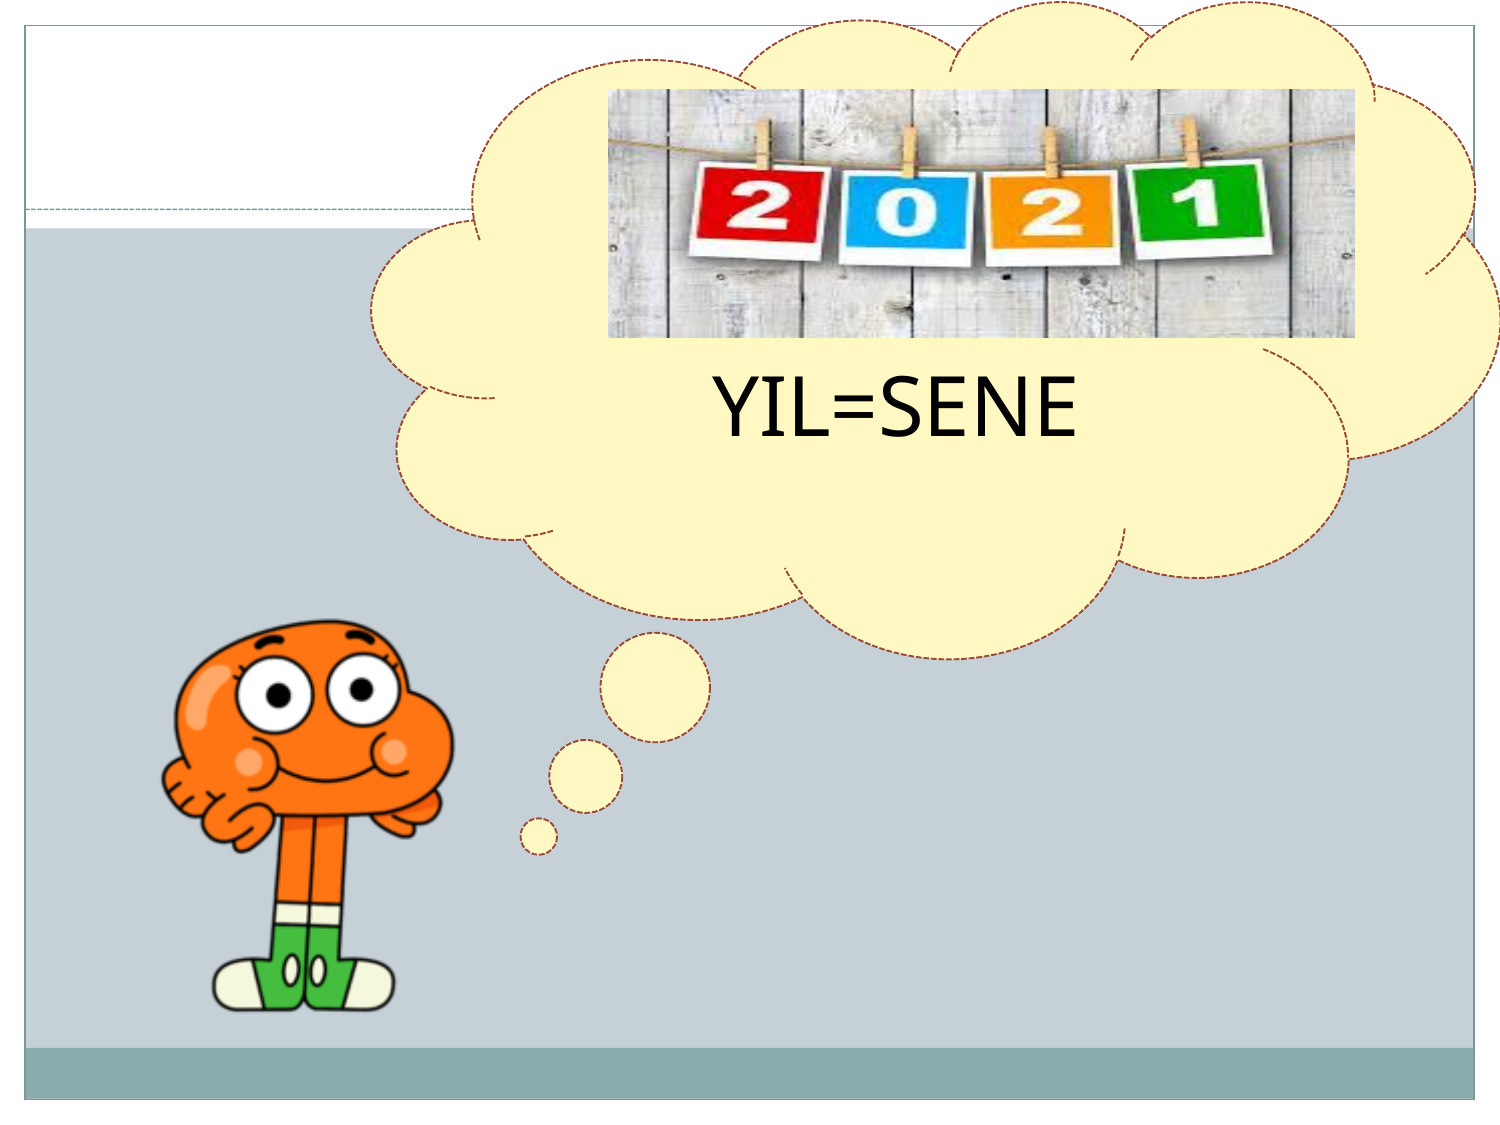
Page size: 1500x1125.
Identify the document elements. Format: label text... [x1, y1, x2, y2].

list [111, 609, 514, 1028]
text_box YIL=SENE [548, 738, 624, 814]
text_box YIL=SENE [519, 817, 558, 856]
picture [607, 89, 1355, 339]
text_box YIL=SENE [370, 1, 1500, 661]
text_box YIL=SENE [599, 631, 711, 744]
